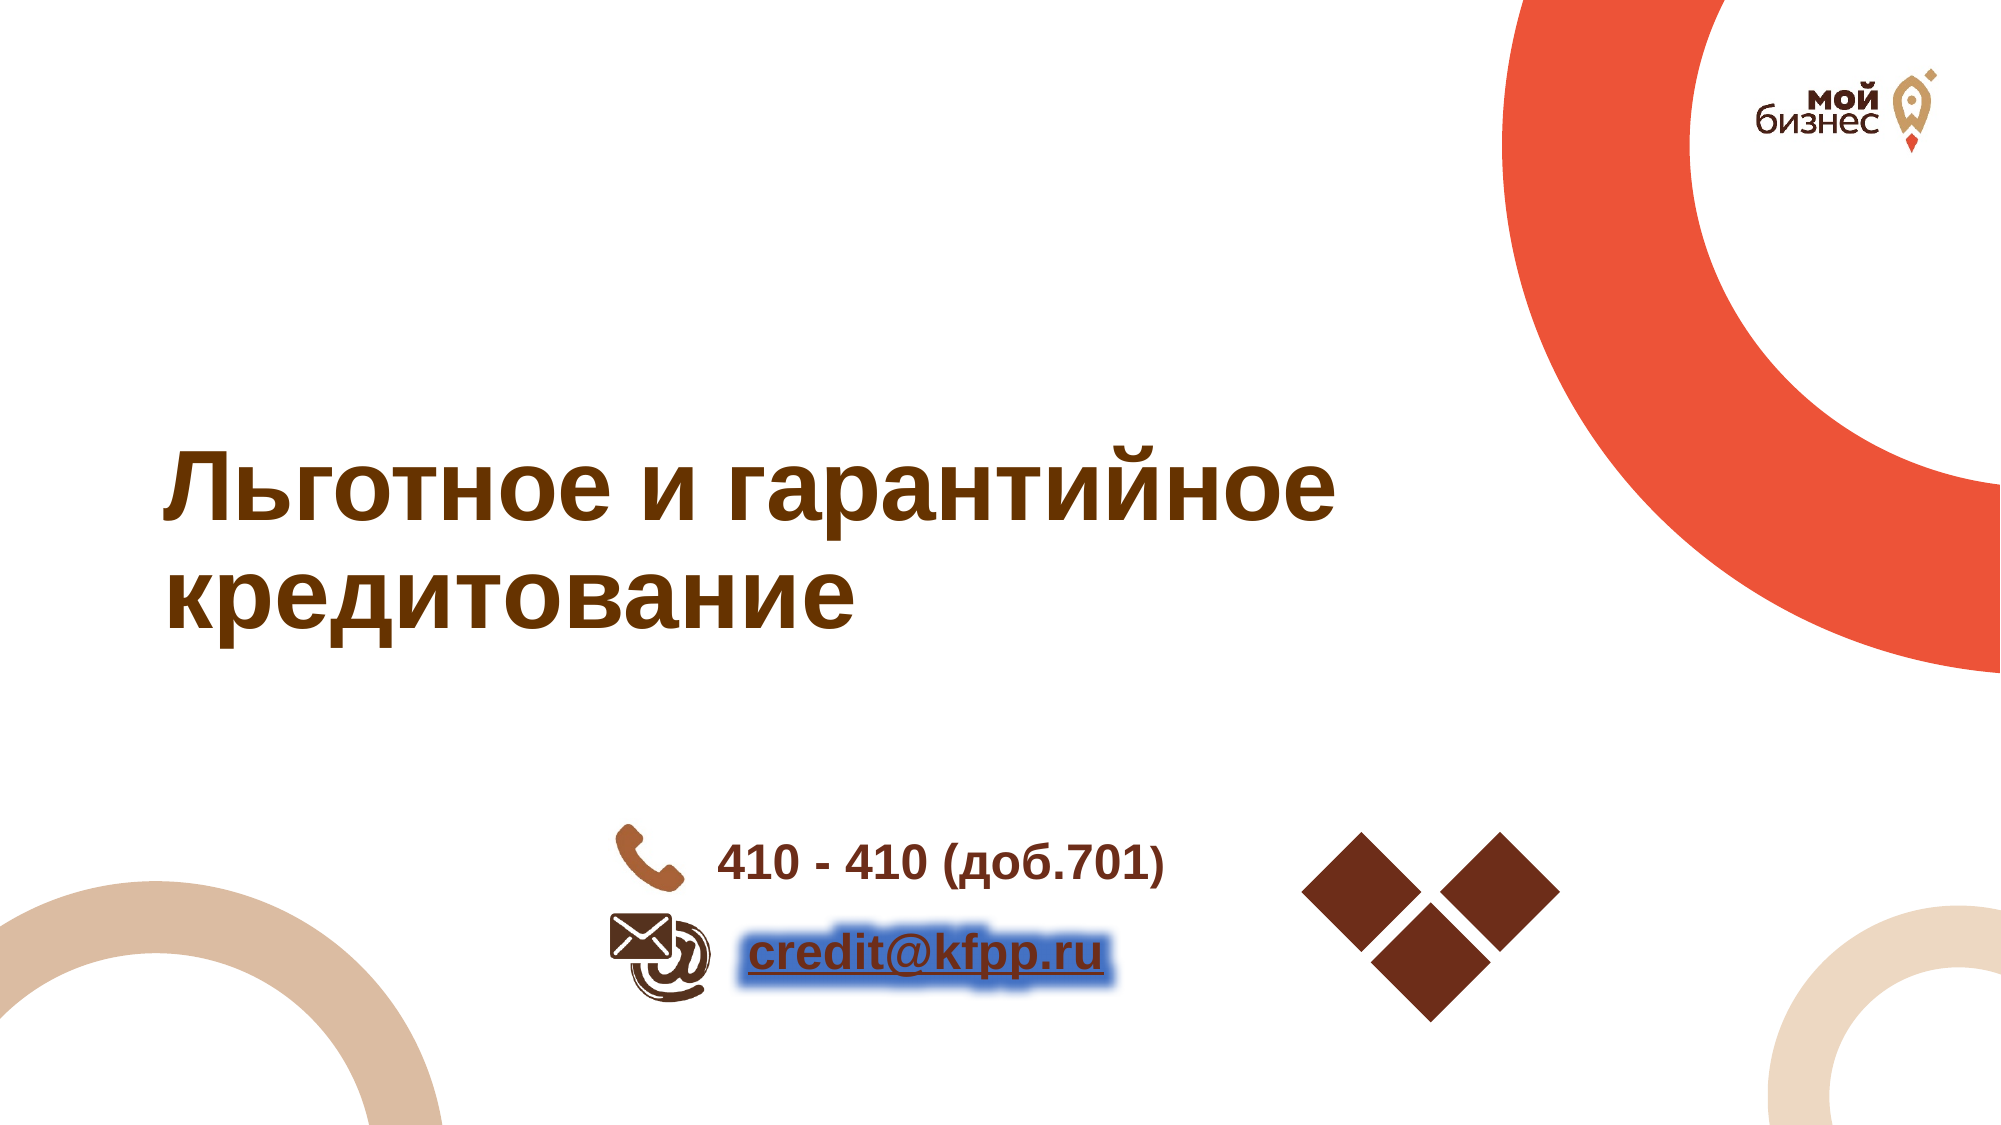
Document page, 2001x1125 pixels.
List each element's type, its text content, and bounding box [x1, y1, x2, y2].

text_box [602, 791, 1250, 1019]
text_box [1318, 849, 1543, 1006]
picture [1767, 904, 2000, 1125]
picture [1720, 43, 1970, 184]
text_box [90, 184, 1816, 245]
text_box [1499, 0, 1728, 184]
title Льготное и гарантийное кредитование [156, 406, 1450, 658]
text_box [1509, 245, 2000, 676]
text_box [0, 879, 445, 1125]
